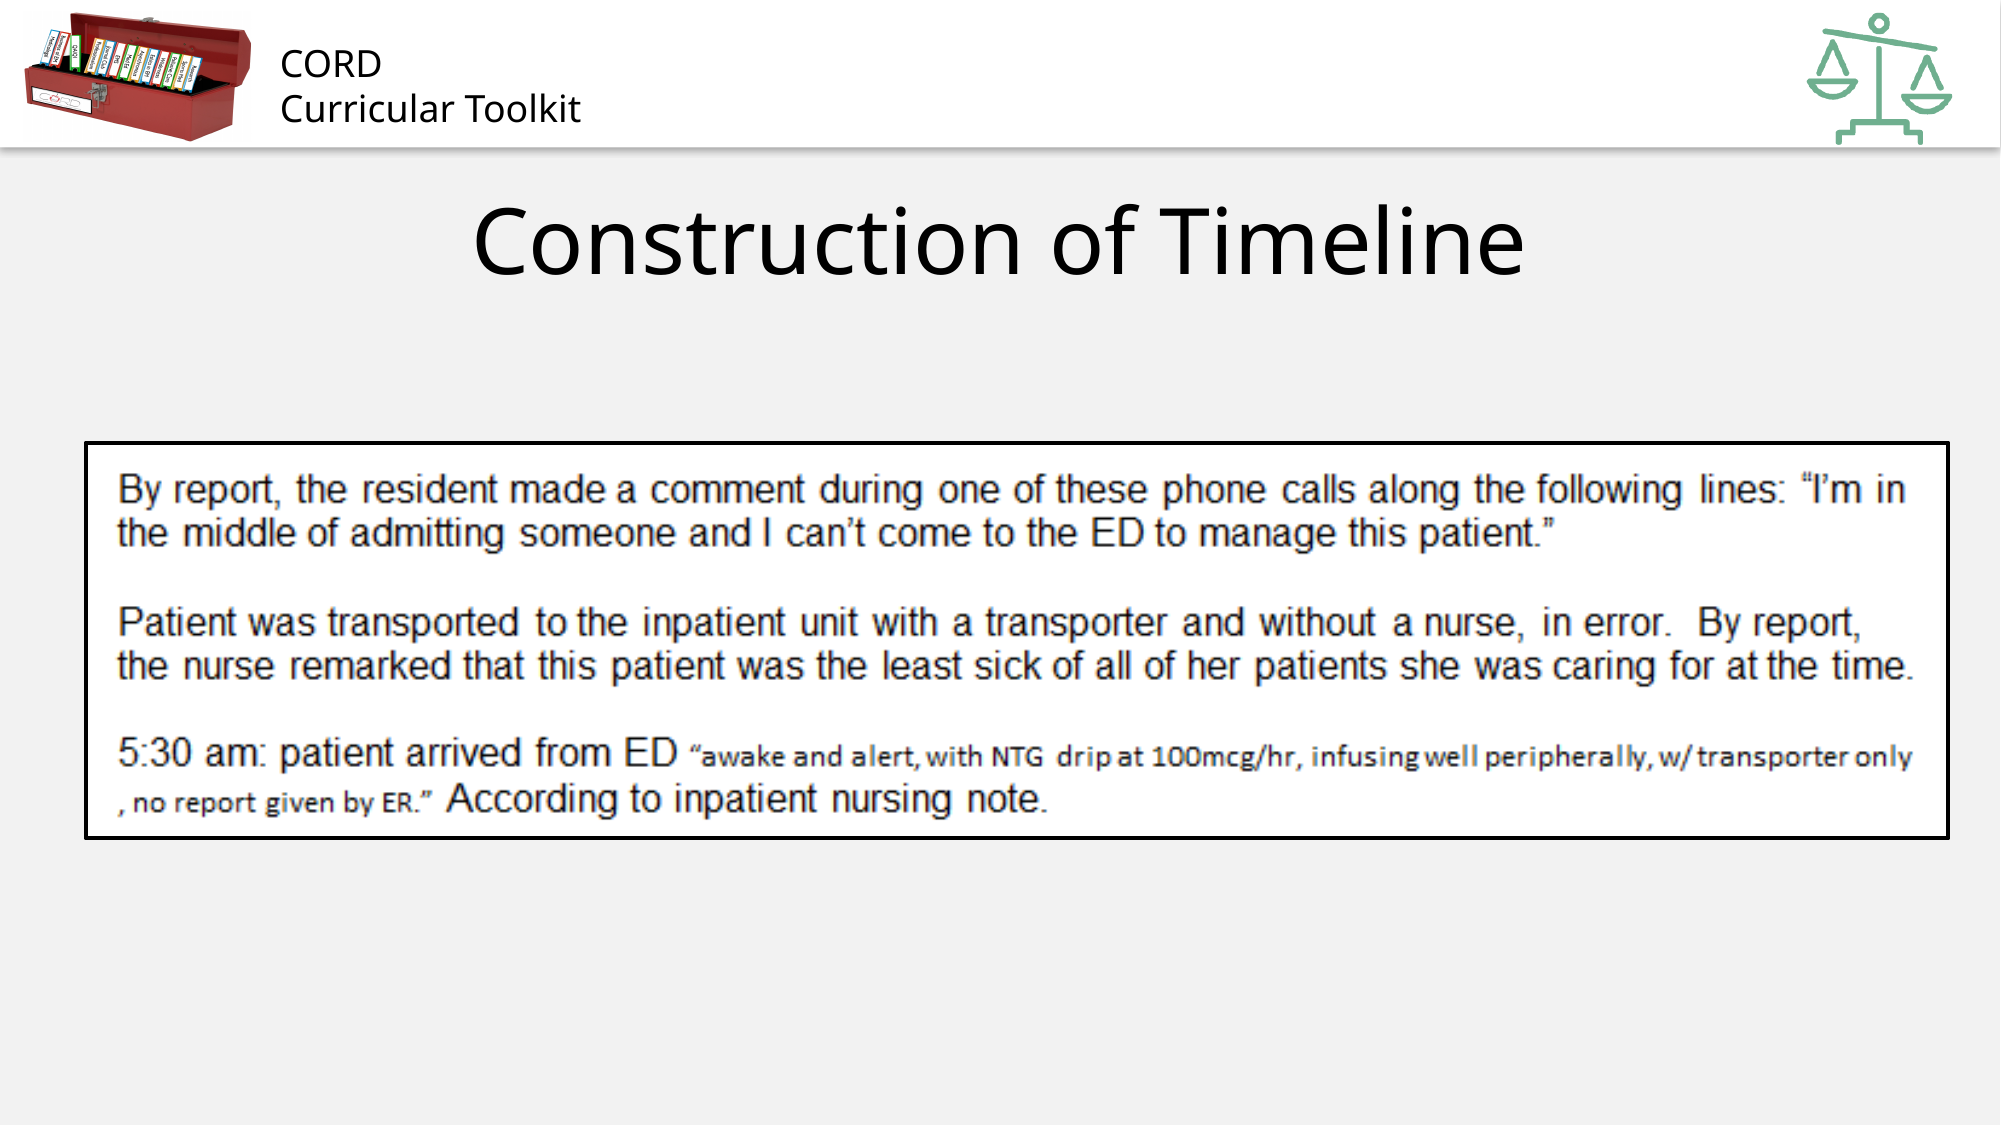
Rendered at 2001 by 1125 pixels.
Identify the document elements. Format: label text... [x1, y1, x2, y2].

picture [1796, 0, 1961, 161]
picture [87, 444, 1947, 837]
text_box Construction of Timeline [99, 143, 1900, 332]
